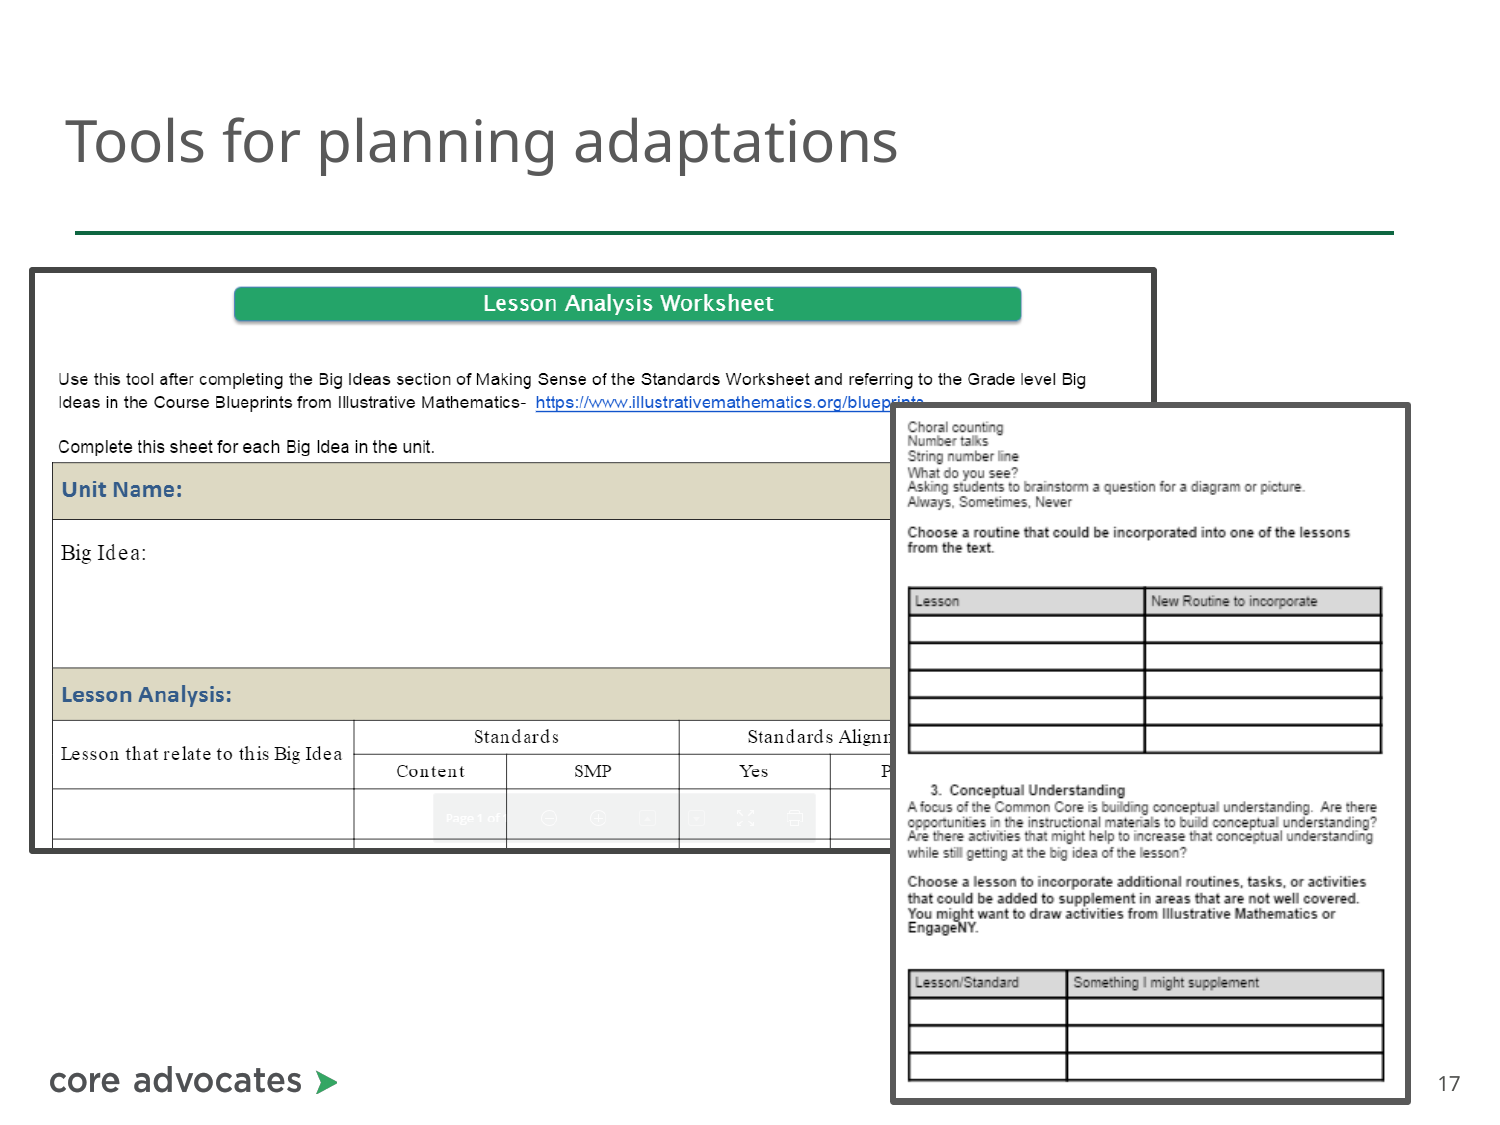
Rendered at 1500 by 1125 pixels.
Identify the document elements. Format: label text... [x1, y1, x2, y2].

picture [34, 272, 1406, 1099]
picture [50, 1066, 337, 1094]
title Tools for planning adaptations [50, 45, 1457, 233]
